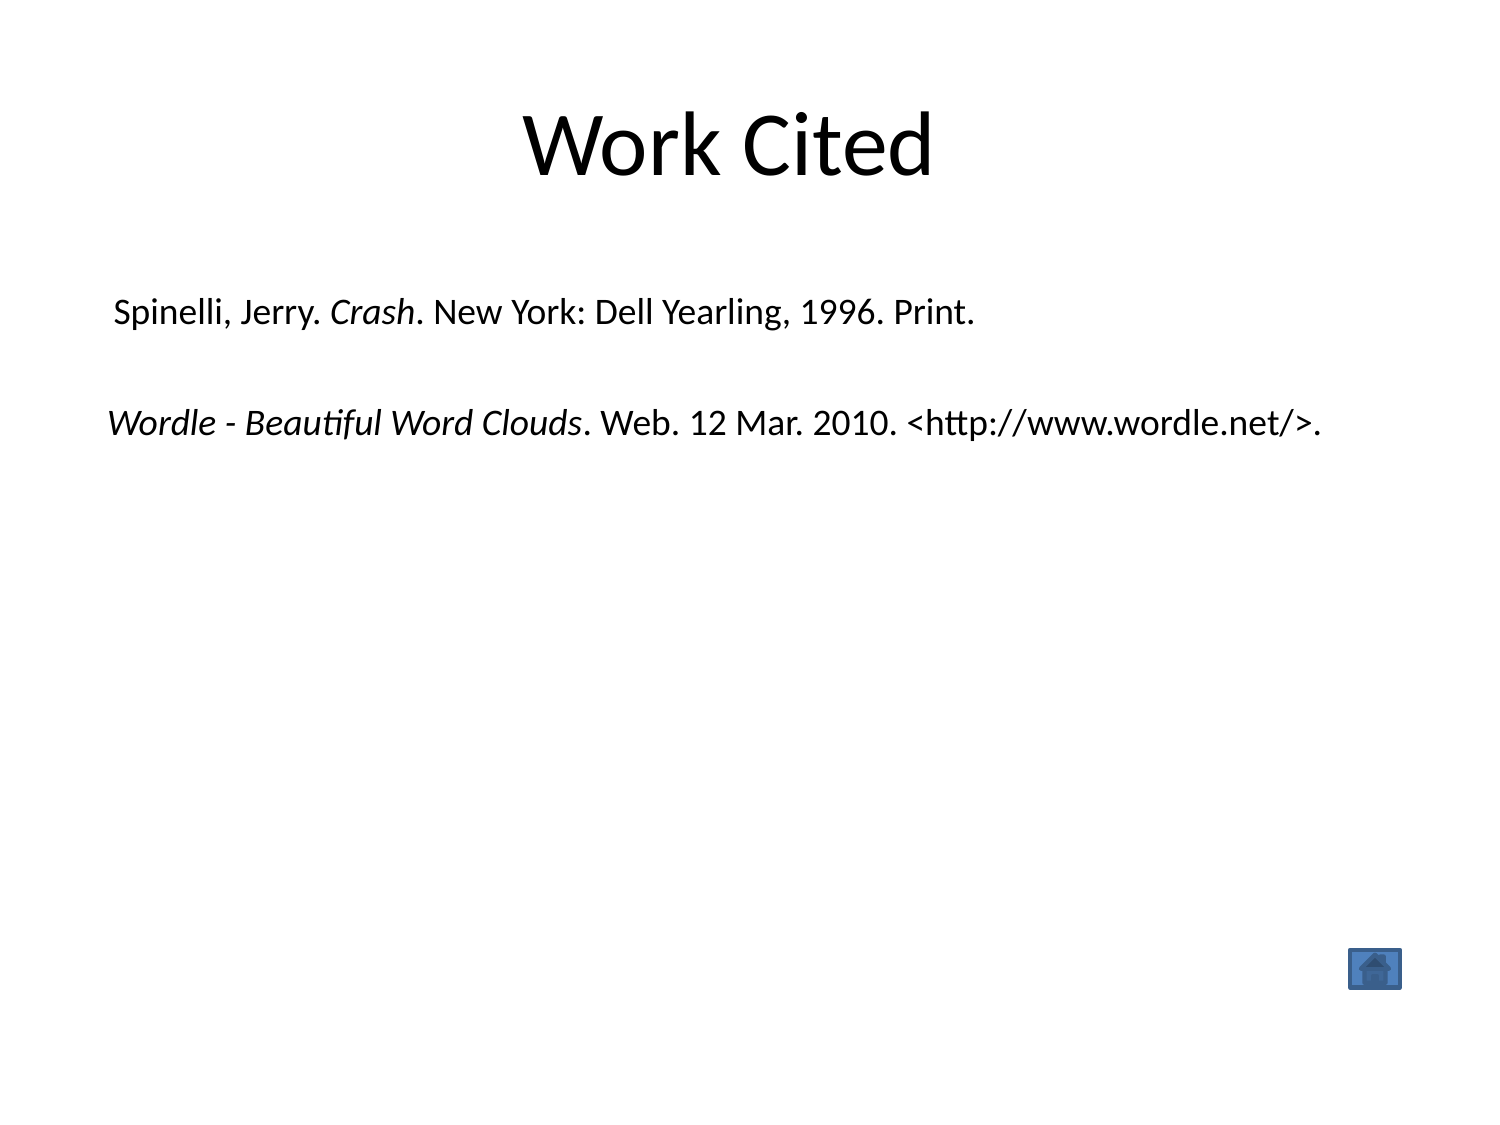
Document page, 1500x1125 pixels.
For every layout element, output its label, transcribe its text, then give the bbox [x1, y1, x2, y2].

title Work Cited [75, 45, 1425, 233]
text_box [1348, 948, 1402, 990]
list Spinelli, Jerry. Crash. New York: Dell Yearling, 1996. Print. Wordle - Beautiful Word Clouds. Web. 12 Mar. 2010. <http://www.wordle.net/>. [75, 249, 1425, 1005]
